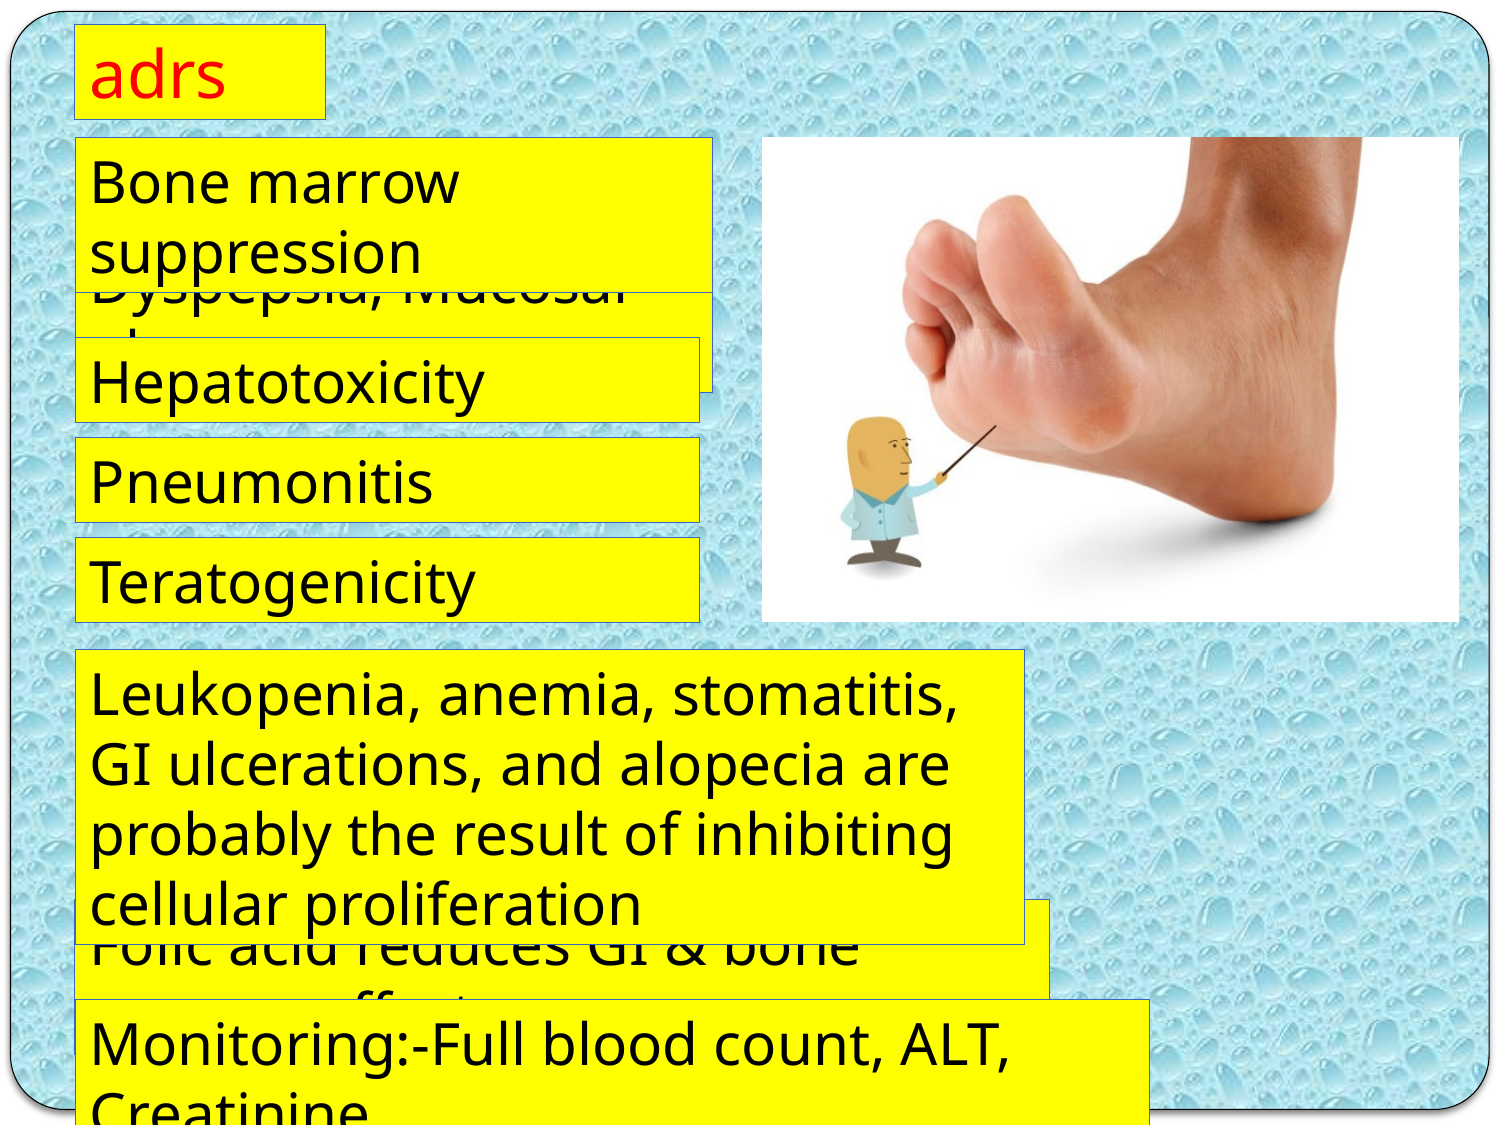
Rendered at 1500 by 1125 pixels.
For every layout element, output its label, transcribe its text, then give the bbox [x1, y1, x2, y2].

picture [12, 12, 1488, 1108]
text_box Bone marrow suppression [75, 137, 713, 293]
text_box Monitoring:-Full blood count, ALT, Creatinine [75, 999, 1150, 1125]
text_box Hepatotoxicity [75, 337, 700, 423]
text_box Leukopenia, anemia, stomatitis, GI ulcerations, and alopecia are probably the result of inhibiting cellular proliferation [75, 649, 1025, 945]
text_box Dyspepsia, Mucosal ulcers [75, 293, 713, 393]
text_box Teratogenicity [75, 537, 700, 623]
text_box Folic acid reduces GI & bone marrow effects [74, 899, 1050, 1055]
text_box Pneumonitis [75, 437, 700, 523]
text_box adrs [74, 24, 326, 120]
